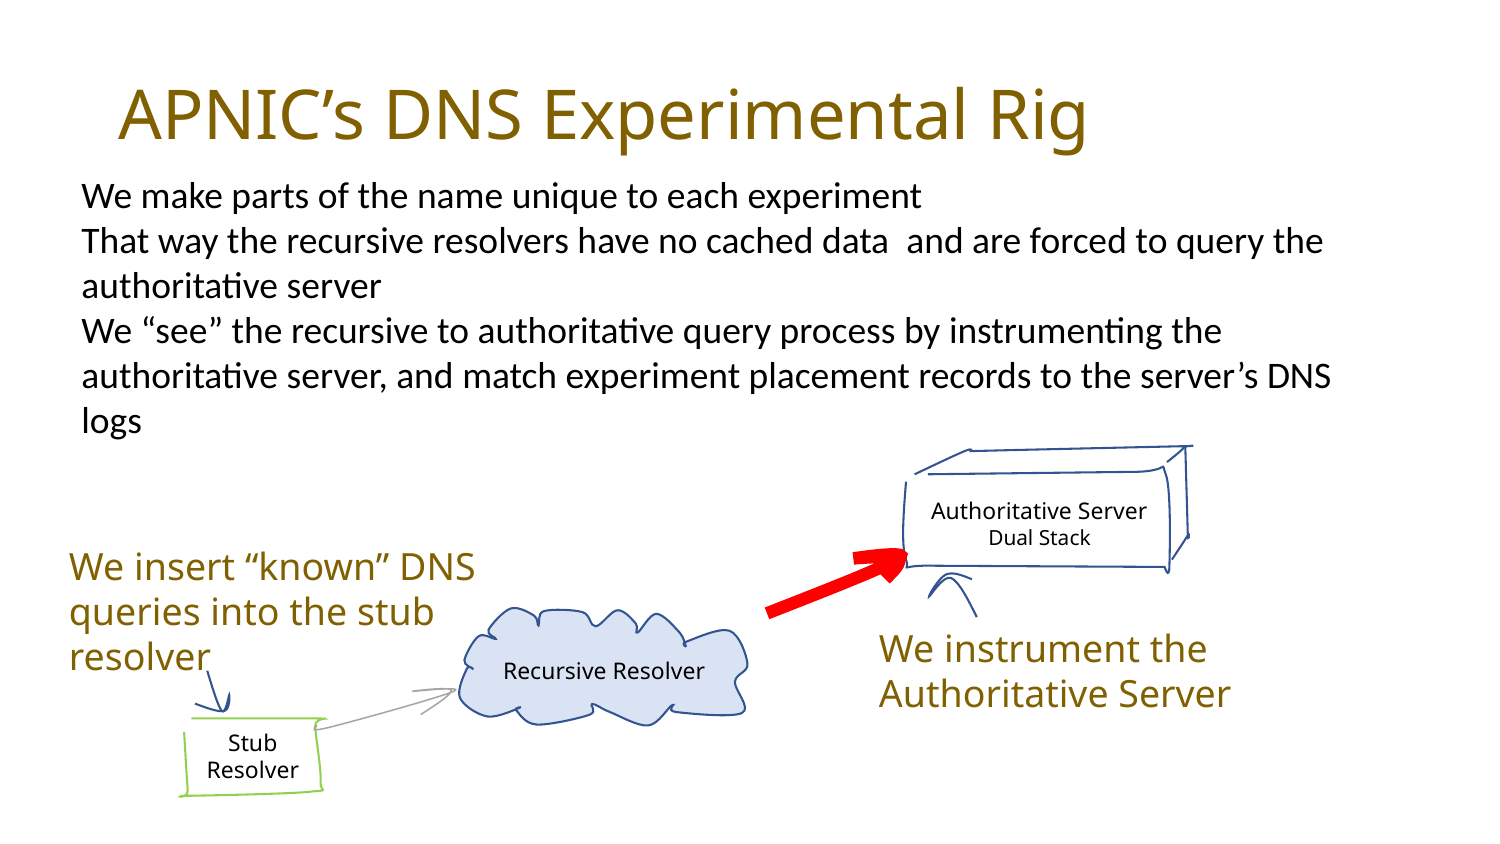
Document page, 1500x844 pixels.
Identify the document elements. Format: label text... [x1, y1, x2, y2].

text_box [313, 687, 458, 731]
title APNIC’s DNS Experimental Rig [103, 35, 1397, 163]
text_box Stub Resolver [191, 721, 314, 791]
text_box [927, 572, 978, 618]
text_box Authoritative Server Dual Stack [916, 493, 1163, 557]
text_box [766, 553, 903, 615]
text_box [194, 670, 231, 713]
text_box [458, 606, 749, 727]
text_box We make parts of the name unique to each experiment That way the recursive resolvers have no cached data and are forced to query the authoritative server We “see” the recursive to authoritative query process by instrumenting the authoritative server, and match experiment placement records to the server’s DNS logs [66, 163, 1414, 493]
text_box We instrument the Authoritative Server [864, 617, 1320, 723]
text_box We insert “known” DNS queries into the stub resolver [54, 535, 510, 685]
text_box [177, 717, 328, 798]
text_box [902, 493, 1171, 575]
text_box Recursive Resolver [488, 649, 721, 692]
text_box [1171, 493, 1190, 561]
